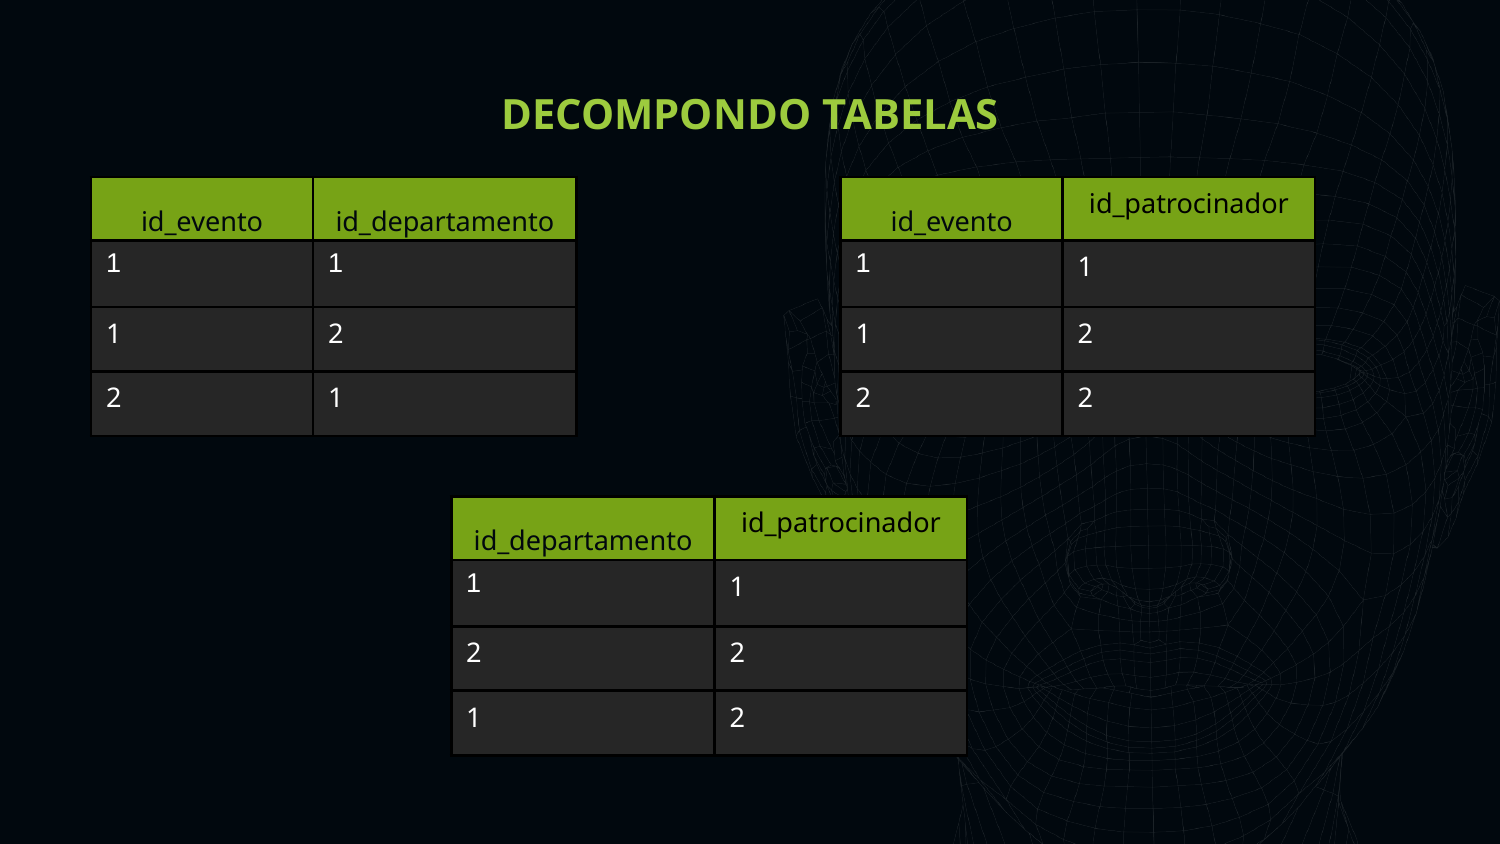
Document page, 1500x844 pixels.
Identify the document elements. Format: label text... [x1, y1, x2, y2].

table_cell 1 [842, 242, 1061, 306]
table_cell 1 [92, 308, 312, 370]
table_cell 2 [842, 373, 1061, 435]
table_cell 2 [1064, 373, 1314, 435]
table_header id_patrocinador [1064, 178, 1314, 239]
table_cell 2 [314, 308, 575, 370]
table_cell 1 [453, 561, 713, 625]
table_cell 1 [842, 308, 1061, 370]
table_cell 2 [453, 628, 713, 689]
table_header id_patrocinador [716, 498, 966, 559]
table_cell 1 [92, 242, 312, 306]
table_cell 2 [92, 373, 312, 435]
table_cell 1 [314, 373, 575, 435]
table_header id_evento [92, 178, 312, 239]
table_cell 1 [1064, 242, 1314, 306]
table_cell 1 [314, 242, 575, 306]
table_cell 1 [716, 561, 966, 625]
table_cell 2 [716, 628, 966, 689]
table_header id_departamento [453, 498, 713, 559]
table_cell 2 [716, 692, 966, 754]
table_header id_evento [842, 178, 1061, 239]
table_header id_departamento [314, 178, 575, 239]
table_cell 2 [1064, 308, 1314, 370]
table_cell 1 [453, 692, 713, 754]
text_box DECOMPONDO TABELAS [207, 72, 1293, 153]
